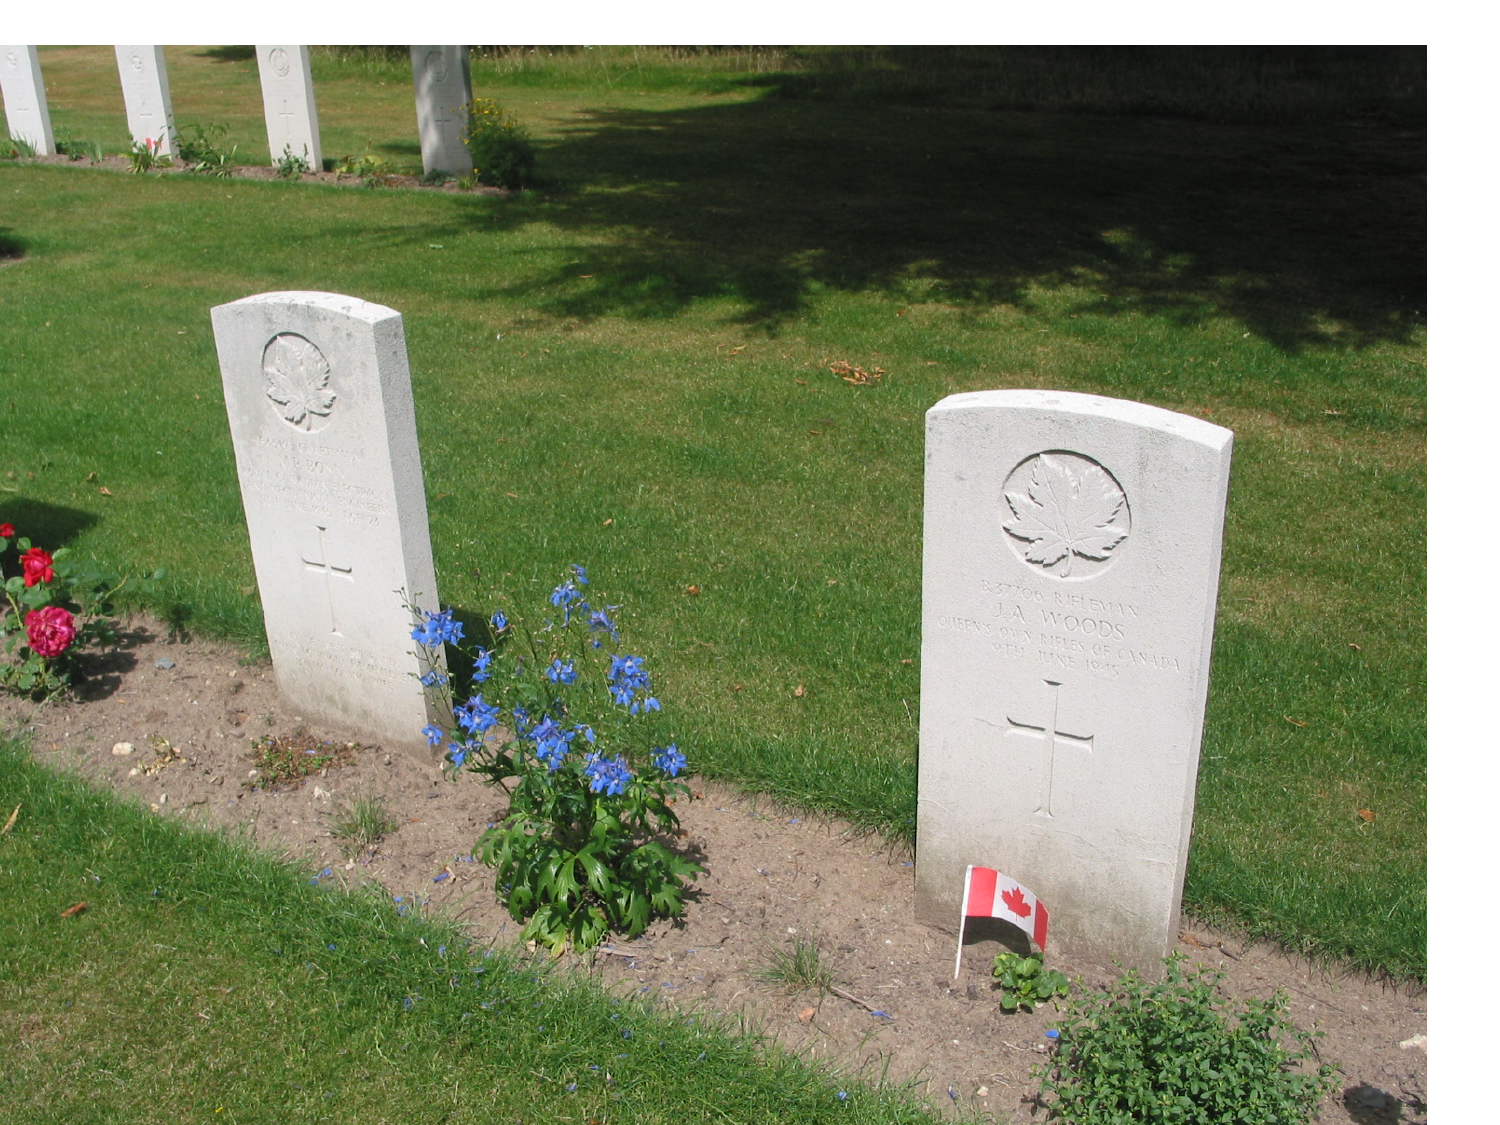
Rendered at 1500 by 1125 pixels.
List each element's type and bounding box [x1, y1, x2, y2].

list [0, 44, 1500, 1125]
